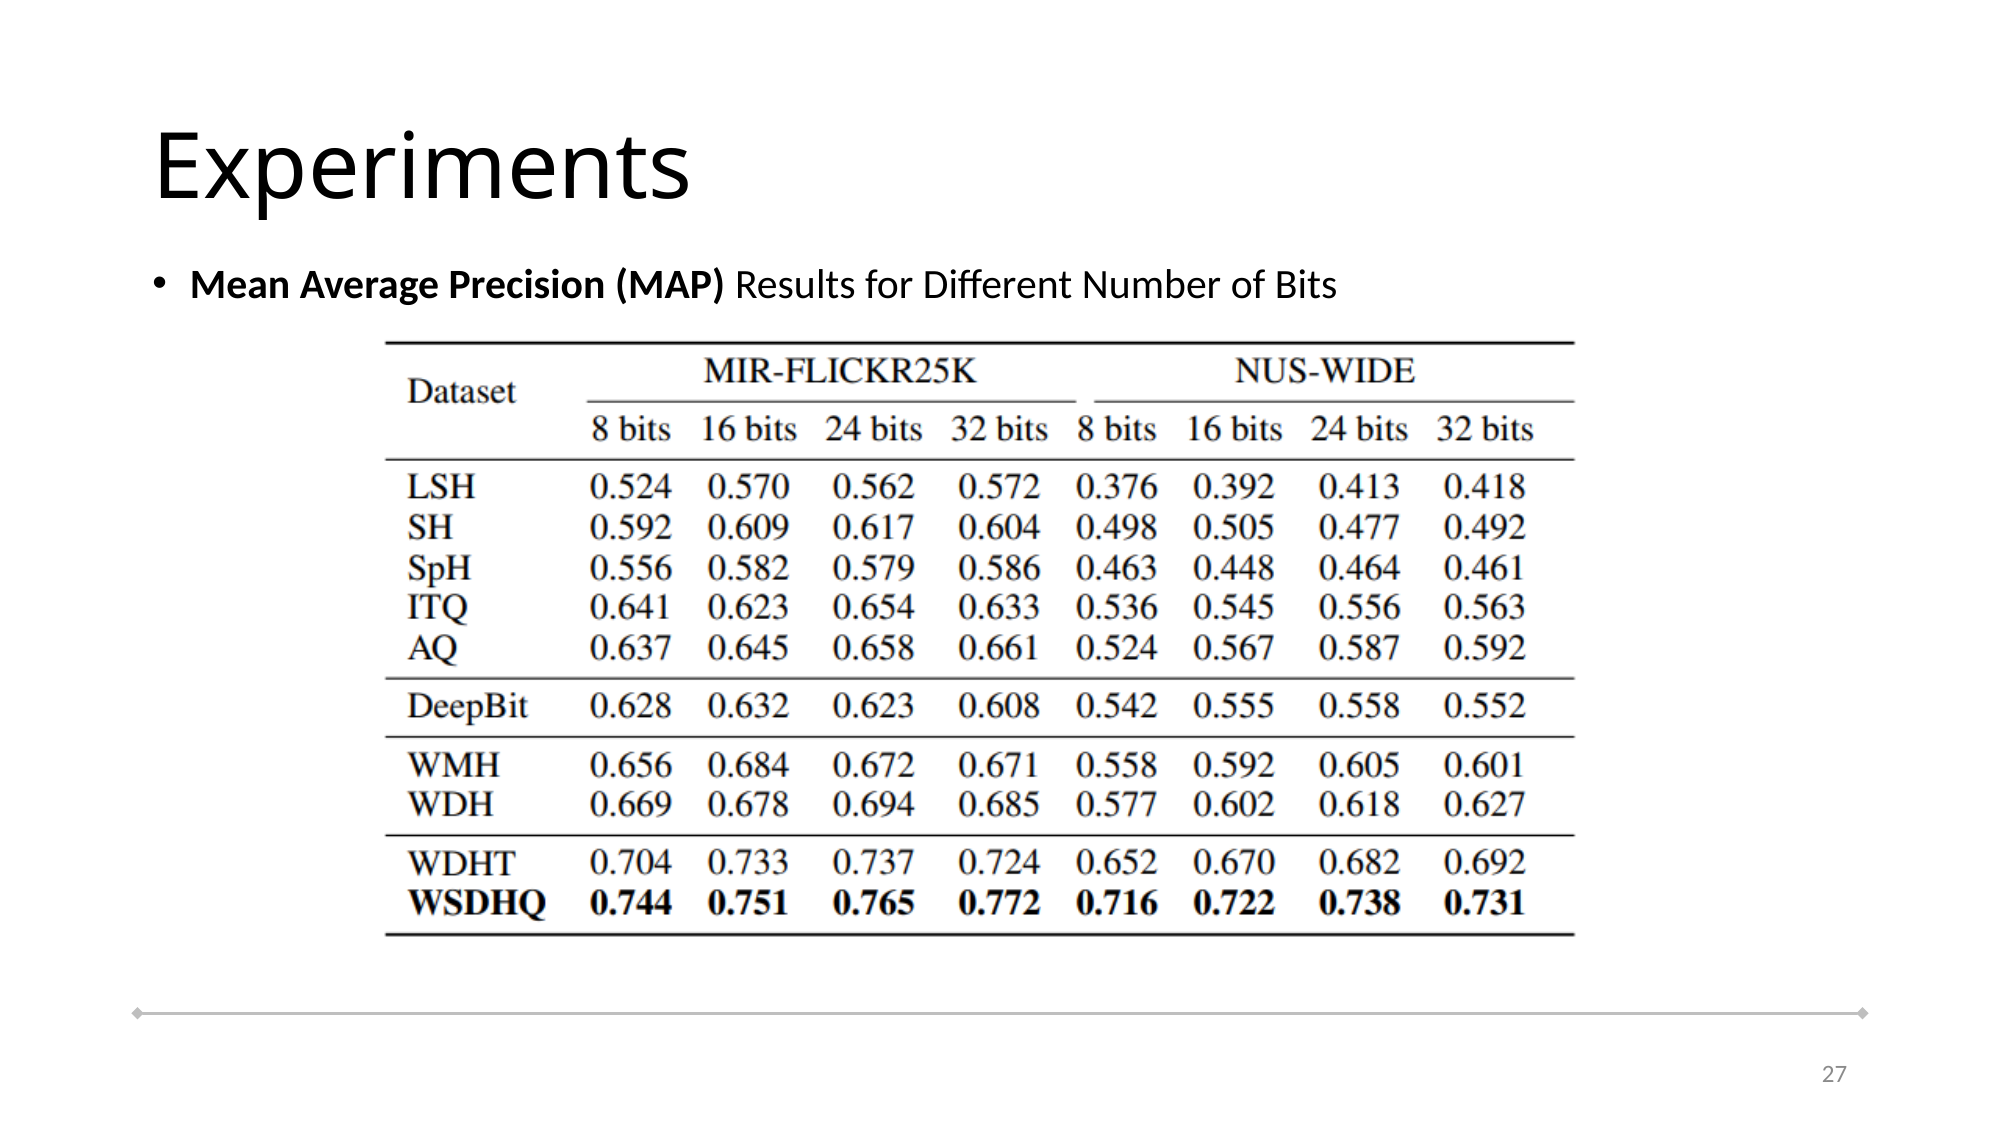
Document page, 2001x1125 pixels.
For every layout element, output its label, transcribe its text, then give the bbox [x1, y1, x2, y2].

picture [358, 306, 1610, 968]
title Experiments [137, 59, 1863, 224]
slide_number 27 [1412, 1042, 1863, 1103]
list Mean Average Precision (MAP) Results for Different Number of Bits [137, 224, 1863, 961]
